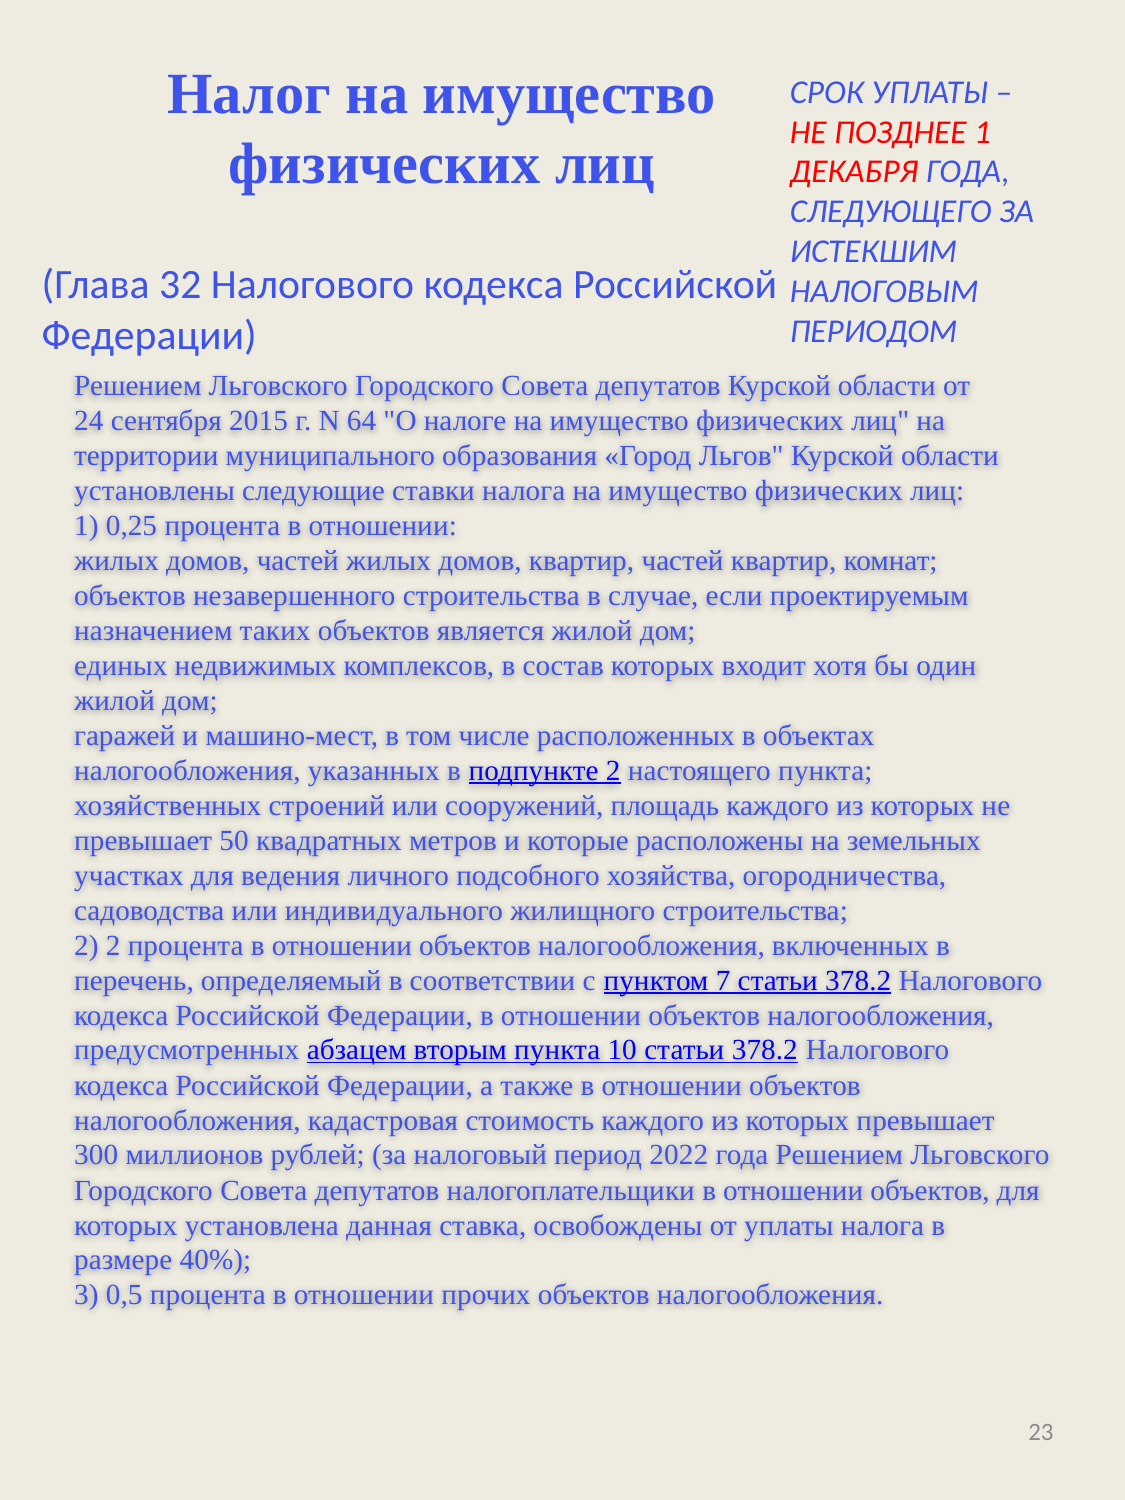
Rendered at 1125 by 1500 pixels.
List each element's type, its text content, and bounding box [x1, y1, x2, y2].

text_box срок уплаты – не позднее 1 ДЕКАбря года, следующего за истекшим налоговым периодом [774, 62, 1098, 357]
text_box Решением Льговского Городского Совета депутатов Курской области от 24 сентября 2015 г. N 64 "О налоге на имущество физических лиц" на территории муниципального образования «Город Льгов" Курской области установлены следующие ставки налога на имущество физических лиц: 1) 0,25 процента в отношении: жилых домов, частей жилых домов, квартир, частей квартир, комнат; объектов незавершенного строительства в случае, если проектируемым назначением таких объектов является жилой дом; единых недвижимых комплексов, в состав которых входит хотя бы один жилой дом; гаражей и машино-мест, в том числе расположенных в объектах налогообложения, указанных в подпункте 2 настоящего пункта; хозяйственных строений или сооружений, площадь каждого из которых не превышает 50 квадратных метров и которые расположены на земельных участках для ведения личного подсобного хозяйства, огородничества, садоводства или индивидуального жилищного строительства; 2) 2 процента в отношении объектов налогообложения, включенных в перечень, определяемый в соответствии с пунктом 7 статьи 378.2 Налогового кодекса Российской Федерации, в отношении объектов налогообложения, предусмотренных абзацем вторым пункта 10 статьи 378.2 Налогового кодекса Российской Федерации, а также в отношении объектов налогообложения, кадастровая стоимость каждого из которых превышает 300 миллионов рублей; (за налоговый период 2022 года Решением Льговского Городского Совета депутатов налогоплательщики в отношении объектов, для которых установлена данная ставка, освобождены от уплаты налога в размере 40%); 3) 0,5 процента в отношении прочих объектов налогообложения. [56, 356, 1069, 1321]
text_box (Глава 32 Налогового кодекса Российской Федерации) [26, 249, 774, 415]
title Налог на имущество физических лиц [75, 0, 808, 249]
slide_number 23 [806, 1390, 1069, 1471]
